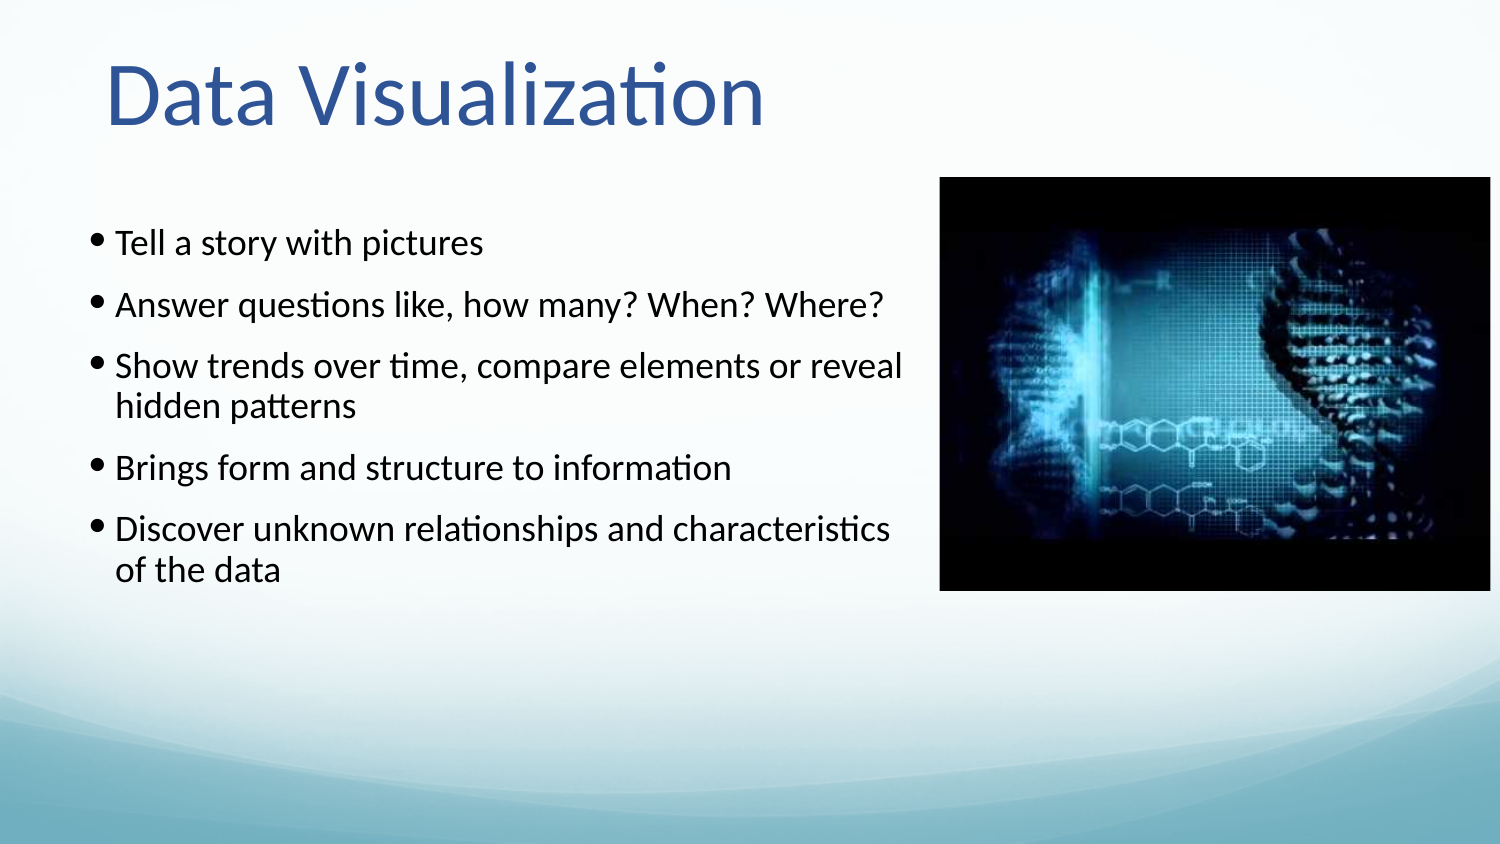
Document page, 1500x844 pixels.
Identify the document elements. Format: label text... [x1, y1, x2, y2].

title Data Visualization [90, 13, 1410, 178]
list Tell a story with pictures Answer questions like, how many? When? Where? Show trends over time, compare elements or reveal hidden patterns Brings form and structure to information Discover unknown relationships and characteristics of the data [62, 216, 932, 751]
text_box [939, 177, 1491, 591]
picture [0, 0, 1500, 844]
